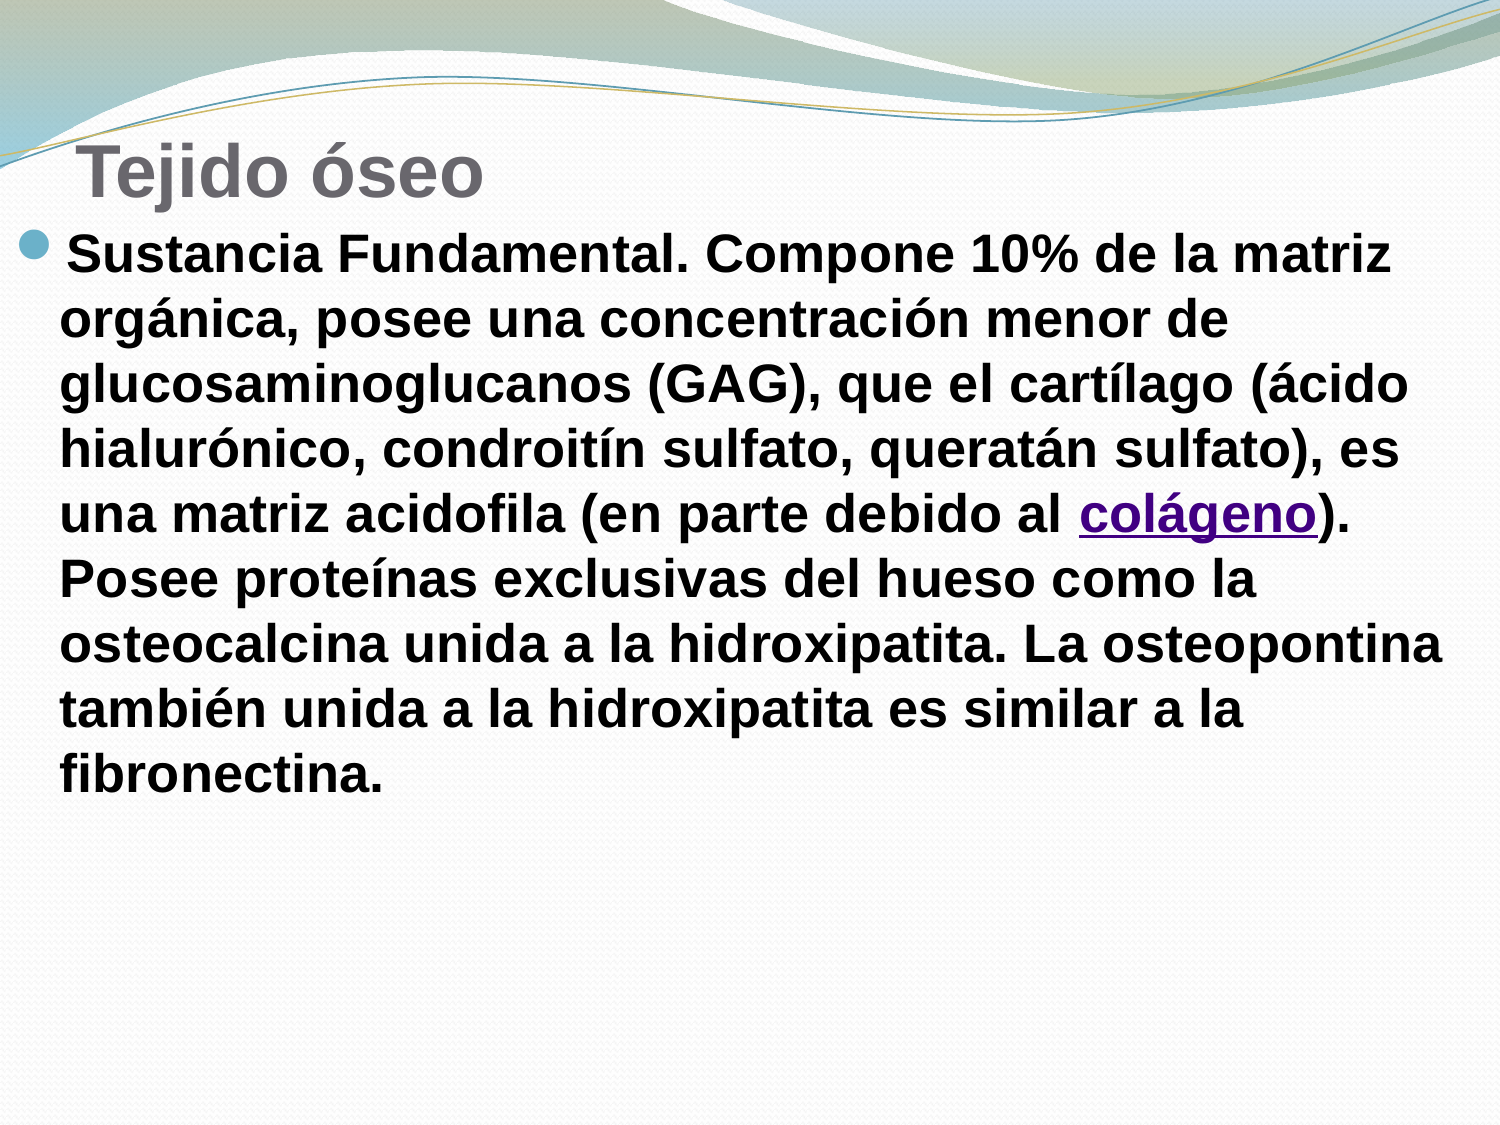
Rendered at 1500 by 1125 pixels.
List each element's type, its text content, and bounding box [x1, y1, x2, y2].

list Sustancia Fundamental. Compone 10% de la matriz orgánica, posee una concentración menor de glucosaminoglucanos (GAG), que el cartílago (ácido hialurónico, condroitín sulfato, queratán sulfato), es una matriz acidofila (en parte debido al colágeno). Posee proteínas exclusivas del hueso como la osteocalcina unida a la hidroxipatita. La osteopontina también unida a la hidroxipatita es similar a la fibronectina. [0, 210, 1500, 1067]
title Tejido óseo [75, 115, 1425, 210]
